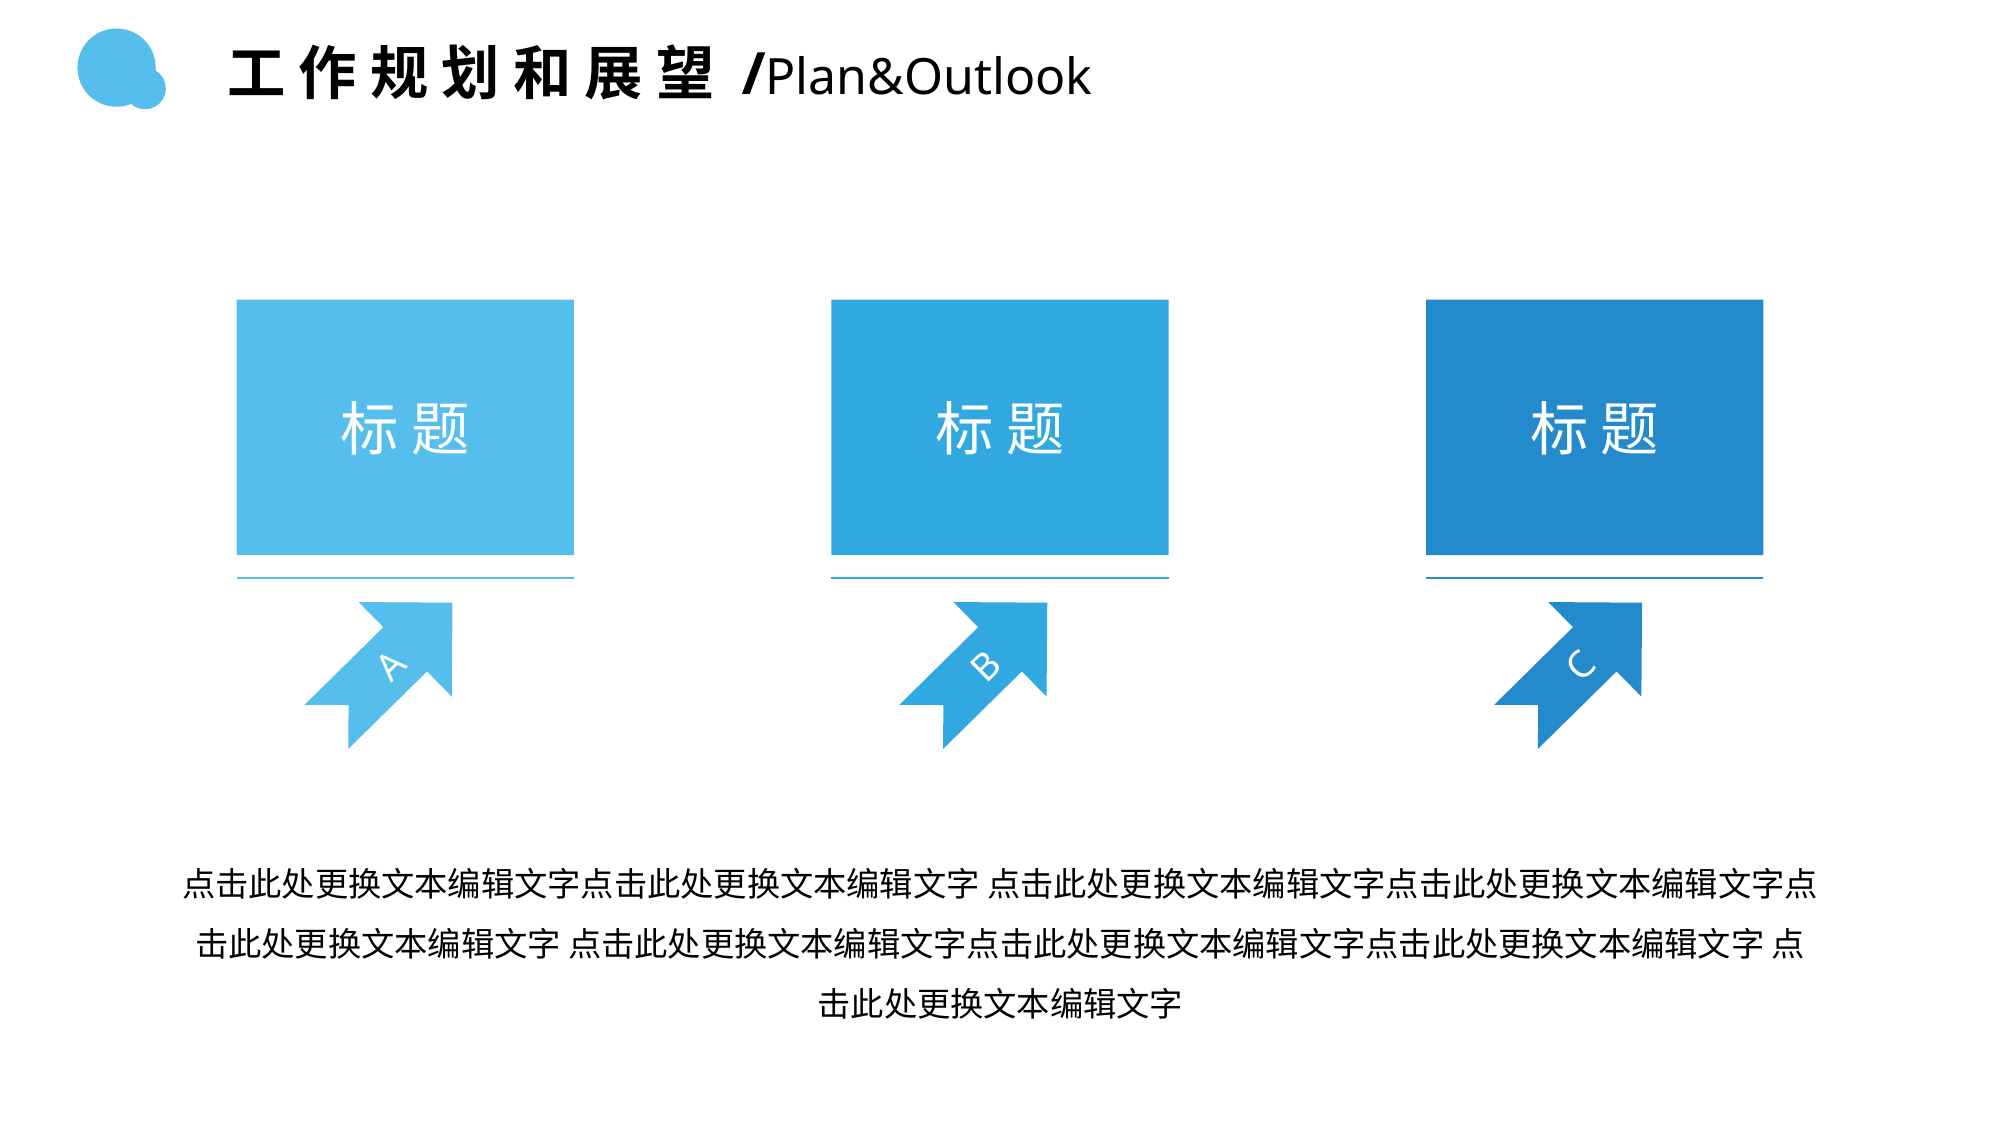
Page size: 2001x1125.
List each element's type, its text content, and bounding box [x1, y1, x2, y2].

text_box 点击此处更换文本编辑文字点击此处更换文本编辑文字 点击此处更换文本编辑文字点击此处更换文本编辑文字点击此处更换文本编辑文字 点击此处更换文本编辑文字点击此处更换文本编辑文字点击此处更换文本编辑文字 点击此处更换文本编辑文字 [164, 836, 1837, 1031]
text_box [77, 28, 166, 110]
text_box 工 作 规 划 和 展 望 /Plan&Outlook [212, 28, 1294, 114]
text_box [236, 299, 1764, 732]
